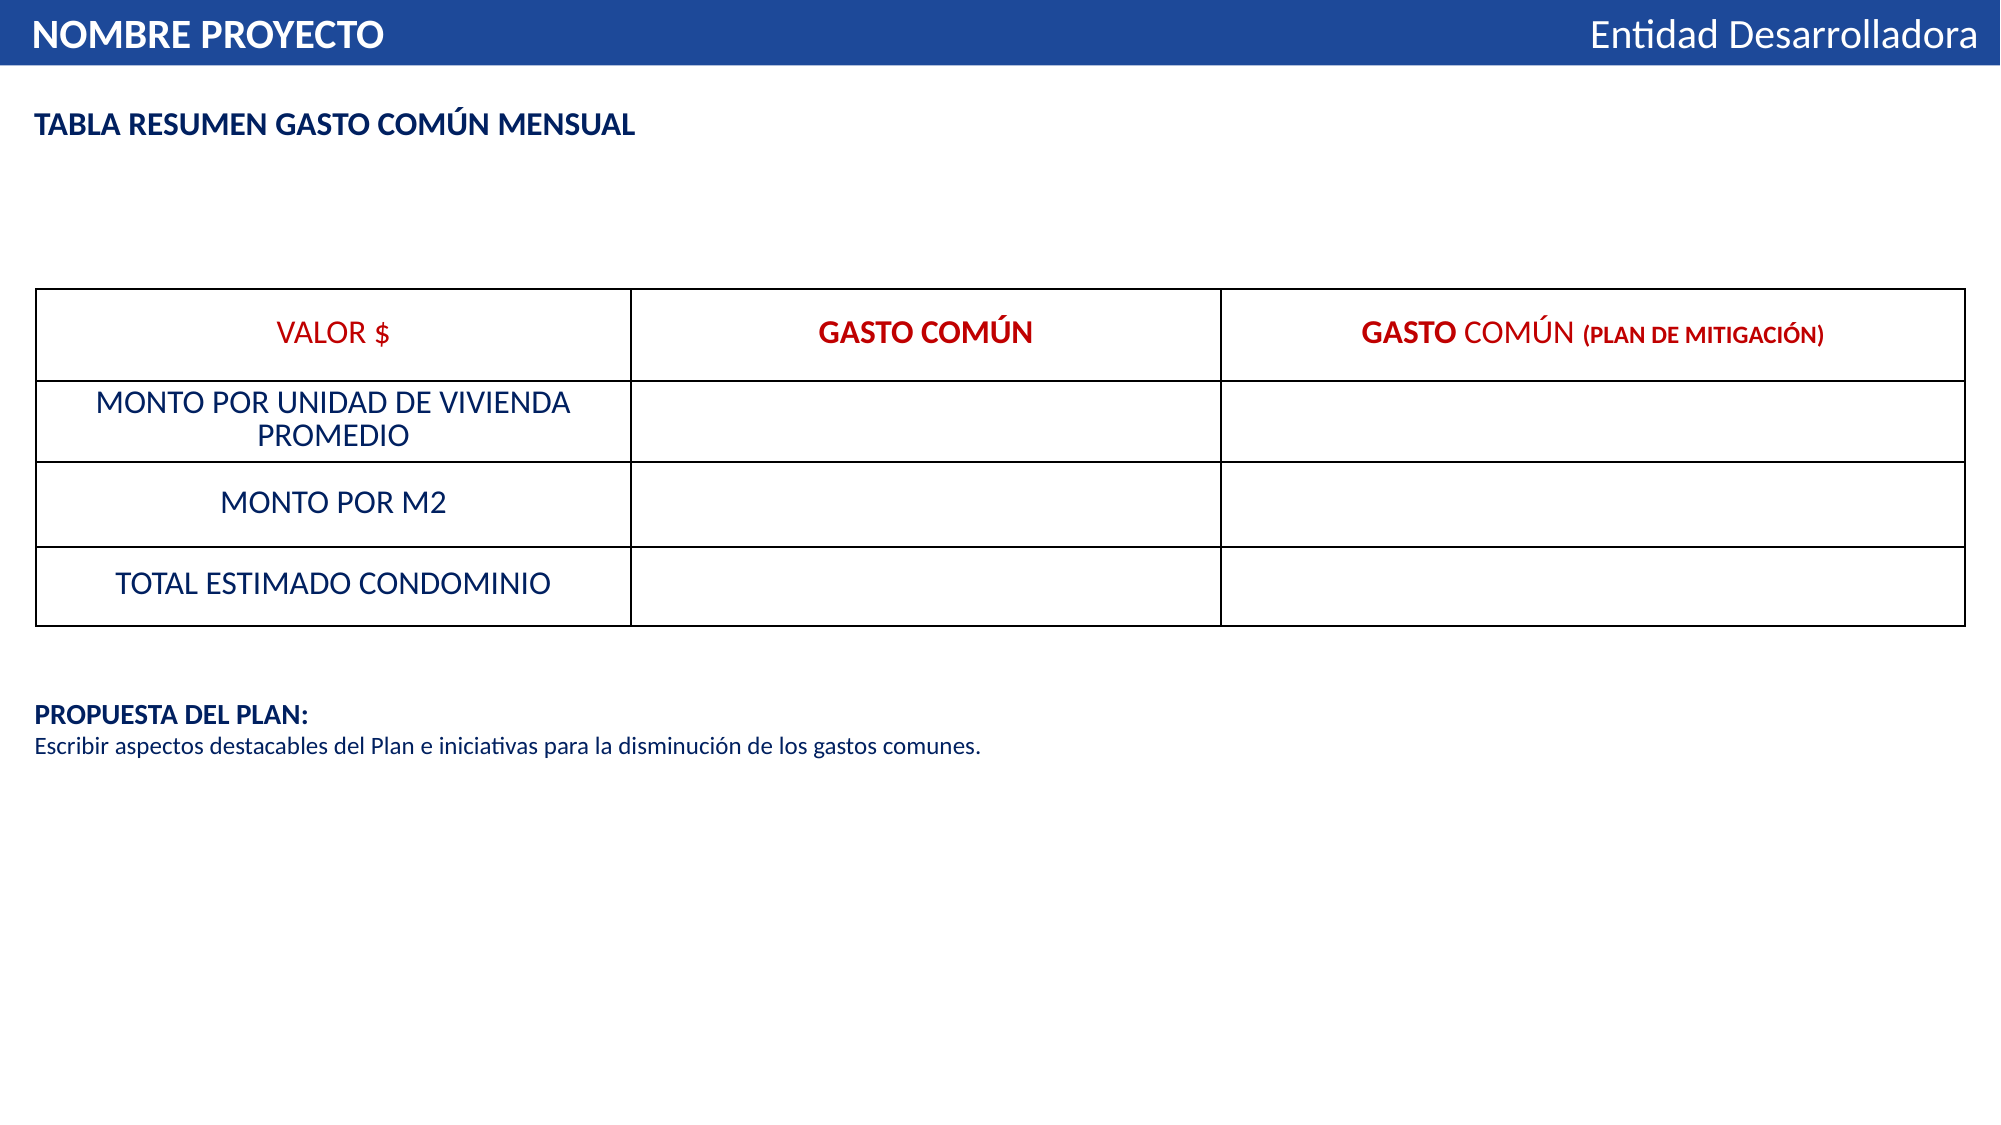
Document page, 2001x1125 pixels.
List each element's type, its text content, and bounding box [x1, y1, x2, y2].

table_cell [1222, 382, 1964, 461]
table_cell [632, 548, 1220, 625]
table_cell [632, 382, 1220, 461]
text_box PROPUESTA DEL PLAN: Escribir aspectos destacables del Plan e iniciativas para la disminución de los gastos comunes. [19, 687, 1060, 768]
table_header VALOR $ [37, 290, 630, 380]
table_cell [632, 463, 1220, 546]
text_box TABLA RESUMEN GASTO COMÚN MENSUAL [19, 94, 1895, 150]
table_header GASTO COMÚN (PLAN DE MITIGACIÓN) [1222, 290, 1964, 380]
table_cell MONTO POR UNIDAD DE VIVIENDA PROMEDIO [37, 382, 630, 461]
table_cell [1222, 463, 1964, 546]
table_cell MONTO POR M2 [37, 463, 630, 546]
table_header GASTO COMÚN [632, 290, 1220, 380]
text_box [0, 0, 2000, 66]
table_cell TOTAL ESTIMADO CONDOMINIO [37, 548, 630, 625]
table_cell [1222, 548, 1964, 625]
